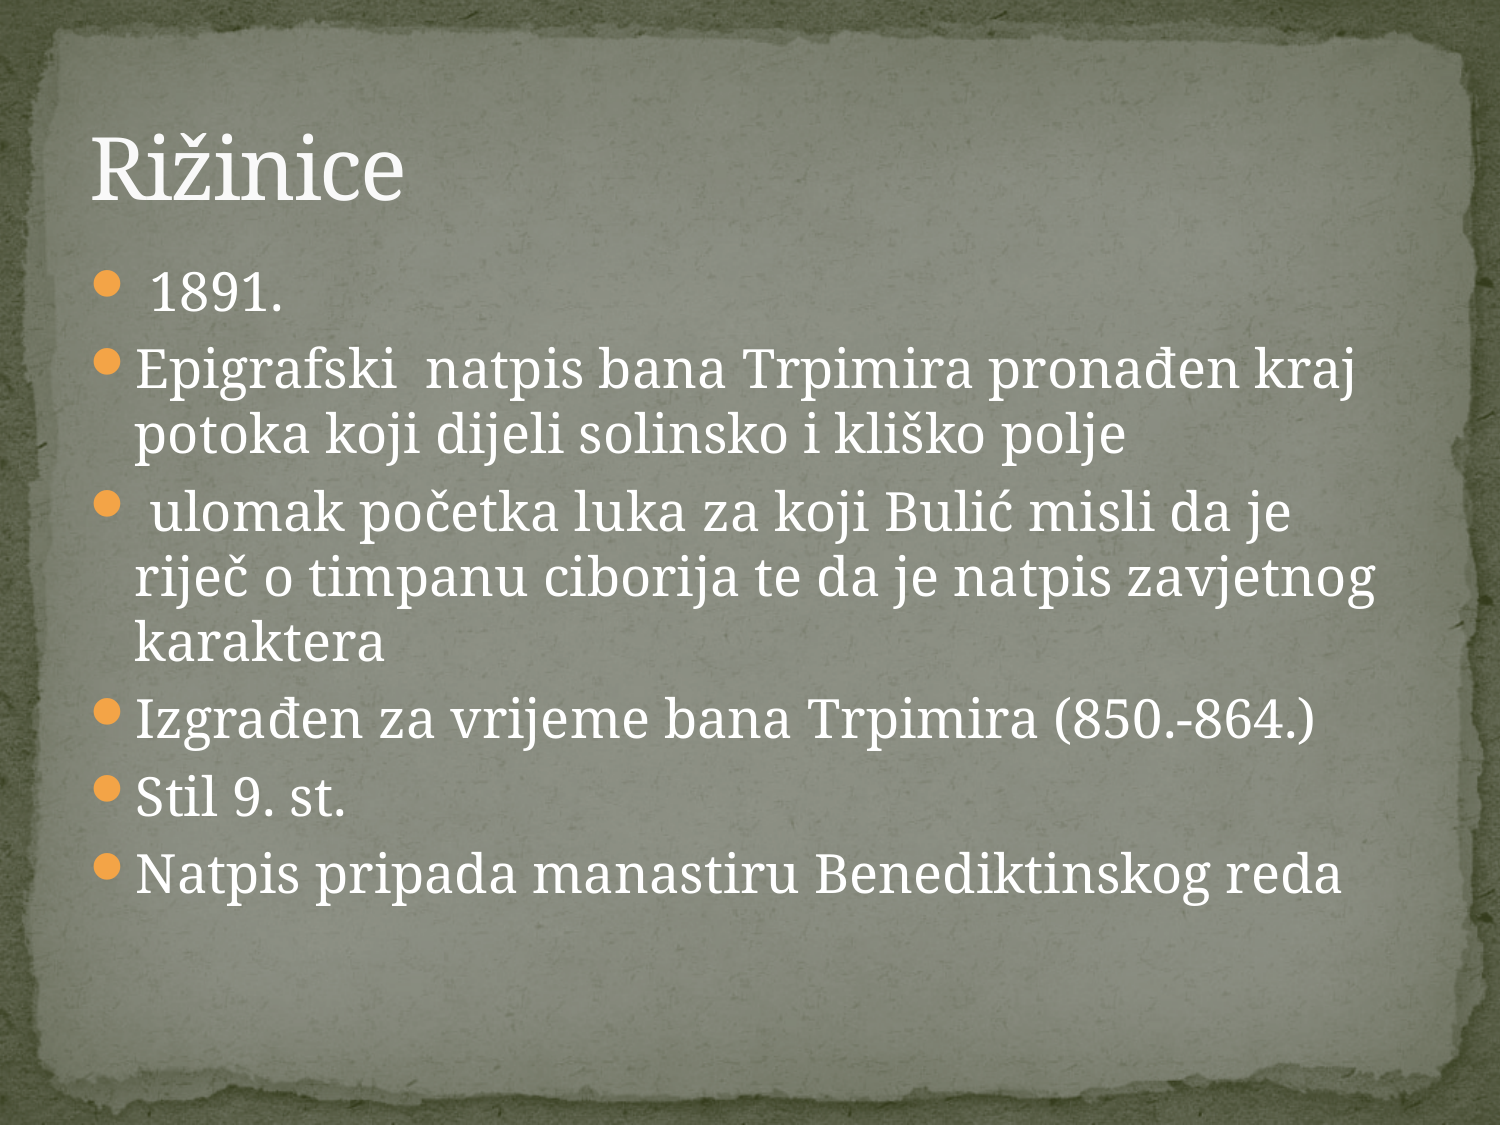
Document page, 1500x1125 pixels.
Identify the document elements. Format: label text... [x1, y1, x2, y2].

list 1891. Epigrafski natpis bana Trpimira pronađen kraj potoka koji dijeli solinsko i kliško polje ulomak početka luka za koji Bulić misli da je riječ o timpanu ciborija te da je natpis zavjetnog karaktera Izgrađen za vrijeme bana Trpimira (850.-864.) Stil 9. st. Natpis pripada manastiru Benediktinskog reda [75, 249, 1425, 1000]
title Rižinice [74, 24, 1425, 225]
